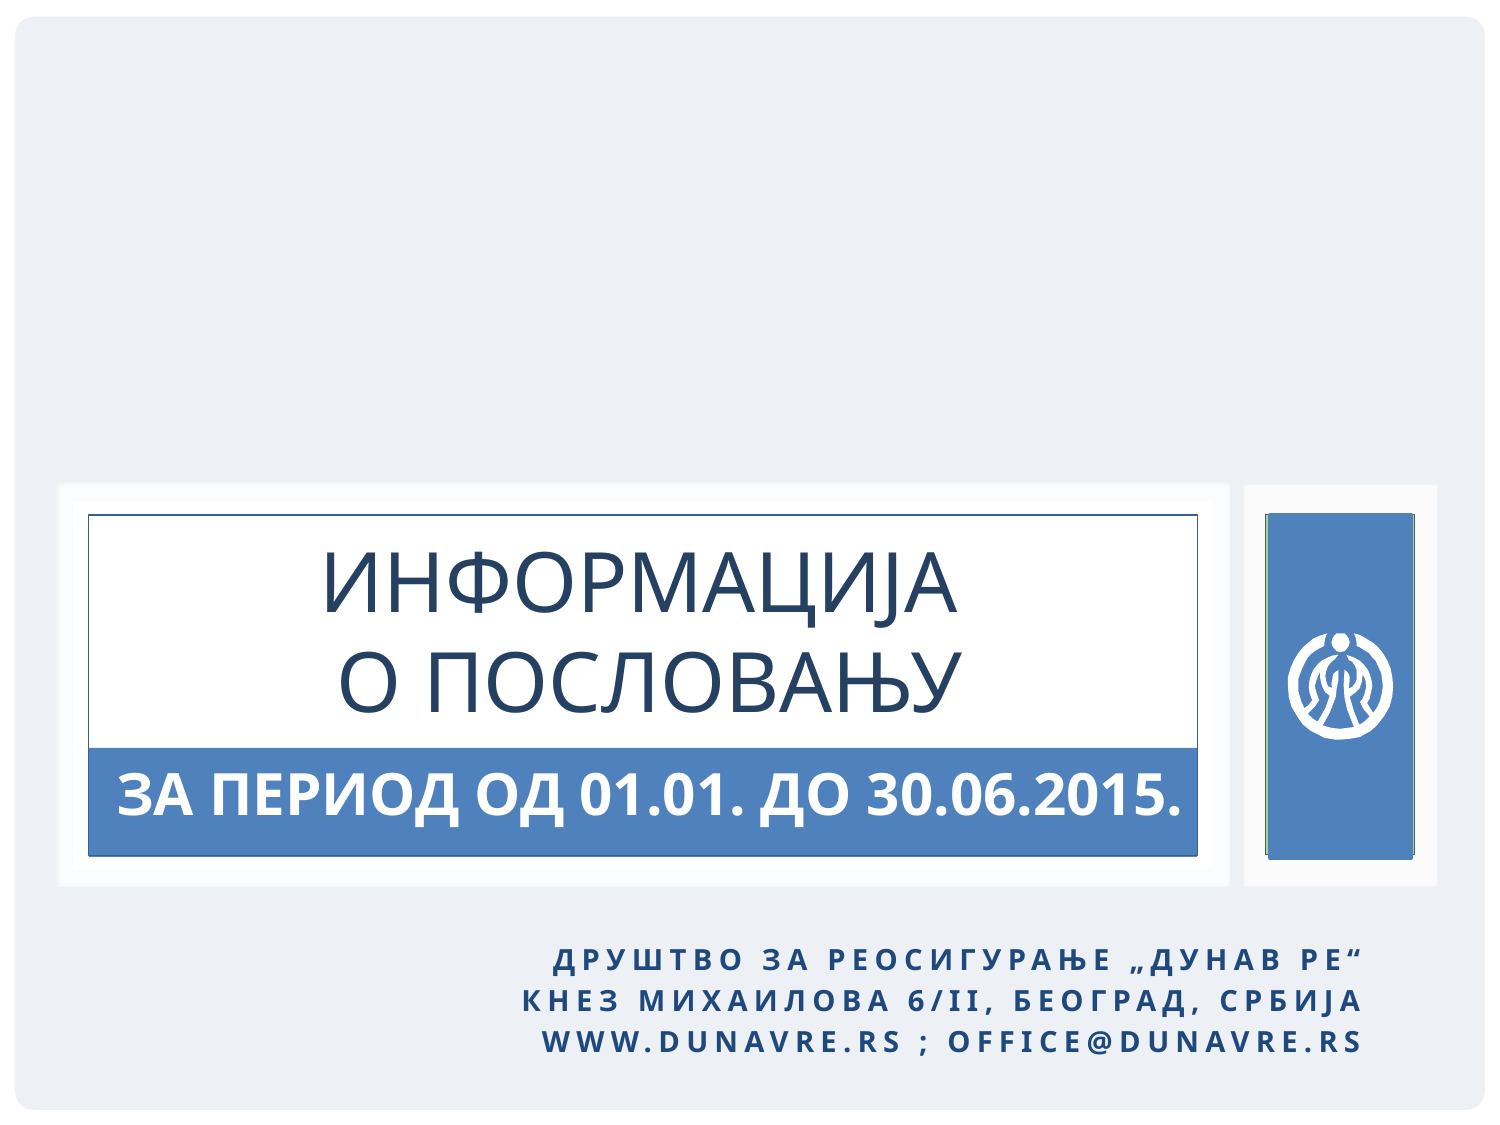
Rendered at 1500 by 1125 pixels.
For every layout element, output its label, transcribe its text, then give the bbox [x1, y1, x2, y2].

title ИНФОРМАЦИЈА О ПОСЛОВАЊУ за период од 01.01. до 30.06.2015. [64, 597, 1235, 835]
text_box [1287, 633, 1394, 740]
text_box [1268, 513, 1413, 860]
subtitle Друштво за реосигурање „Дунав Ре“ Кнез Михаилова 6/II, Београд, Србија www.dunavre.rs ; office@dunavre.rs [407, 893, 1376, 1071]
